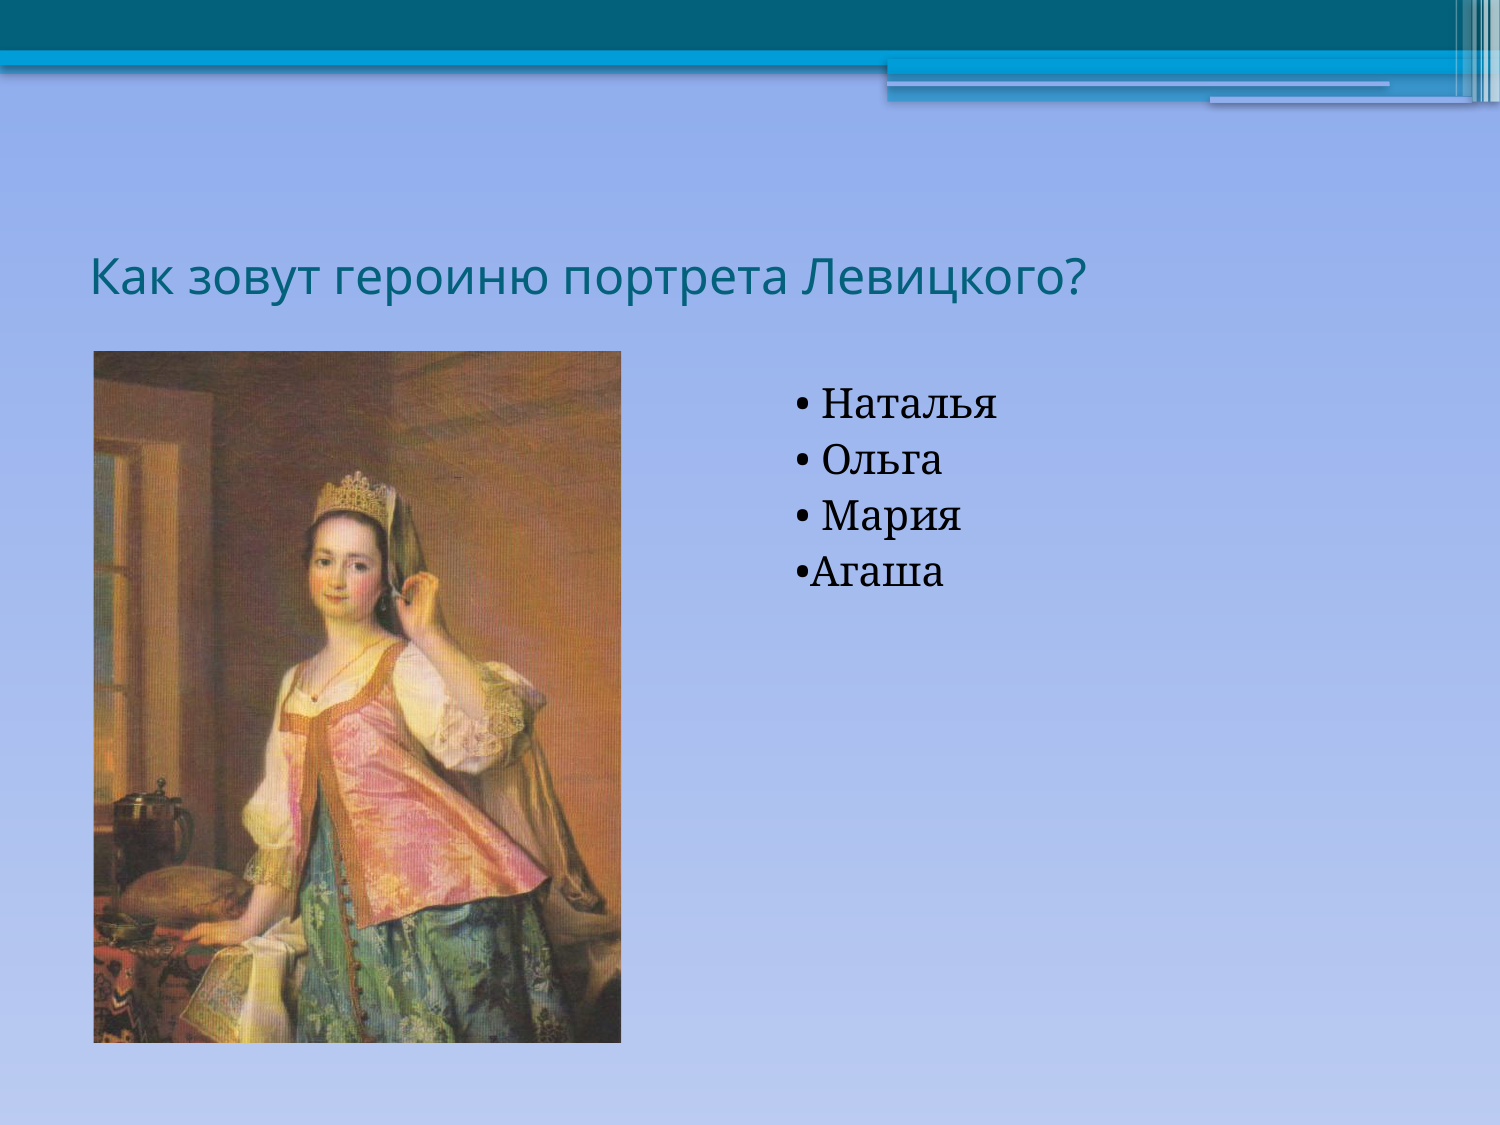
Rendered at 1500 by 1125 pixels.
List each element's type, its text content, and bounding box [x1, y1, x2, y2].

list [93, 351, 622, 1044]
title Как зовут героиню портрета Левицкого? [75, 187, 1425, 363]
list • Наталья • Ольга • Мария •Агаша [762, 368, 1425, 1112]
